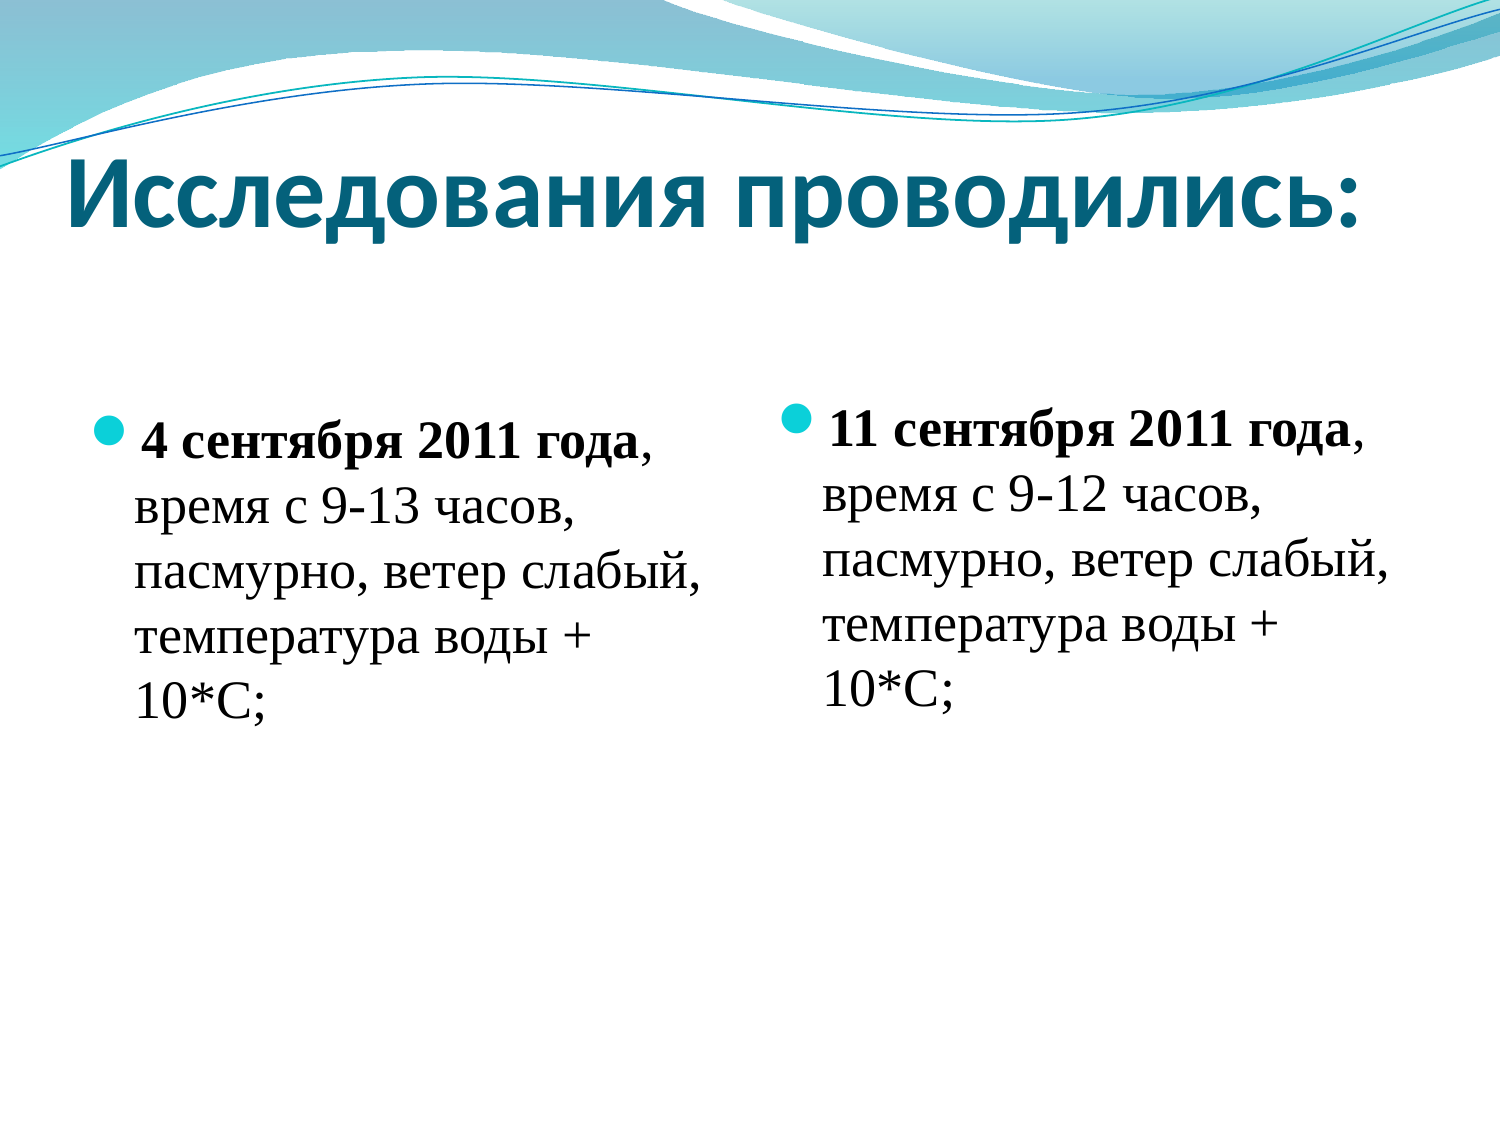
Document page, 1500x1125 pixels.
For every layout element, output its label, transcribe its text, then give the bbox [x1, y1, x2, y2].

title Исследования проводились: [64, 90, 1415, 374]
list 11 сентября 2011 года, время с 9-12 часов, пасмурно, ветер слабый, температура воды + 10*С; [762, 385, 1425, 1043]
list 4 сентября 2011 года, время с 9-13 часов, пасмурно, ветер слабый, температура воды + 10*С; [75, 397, 738, 1043]
